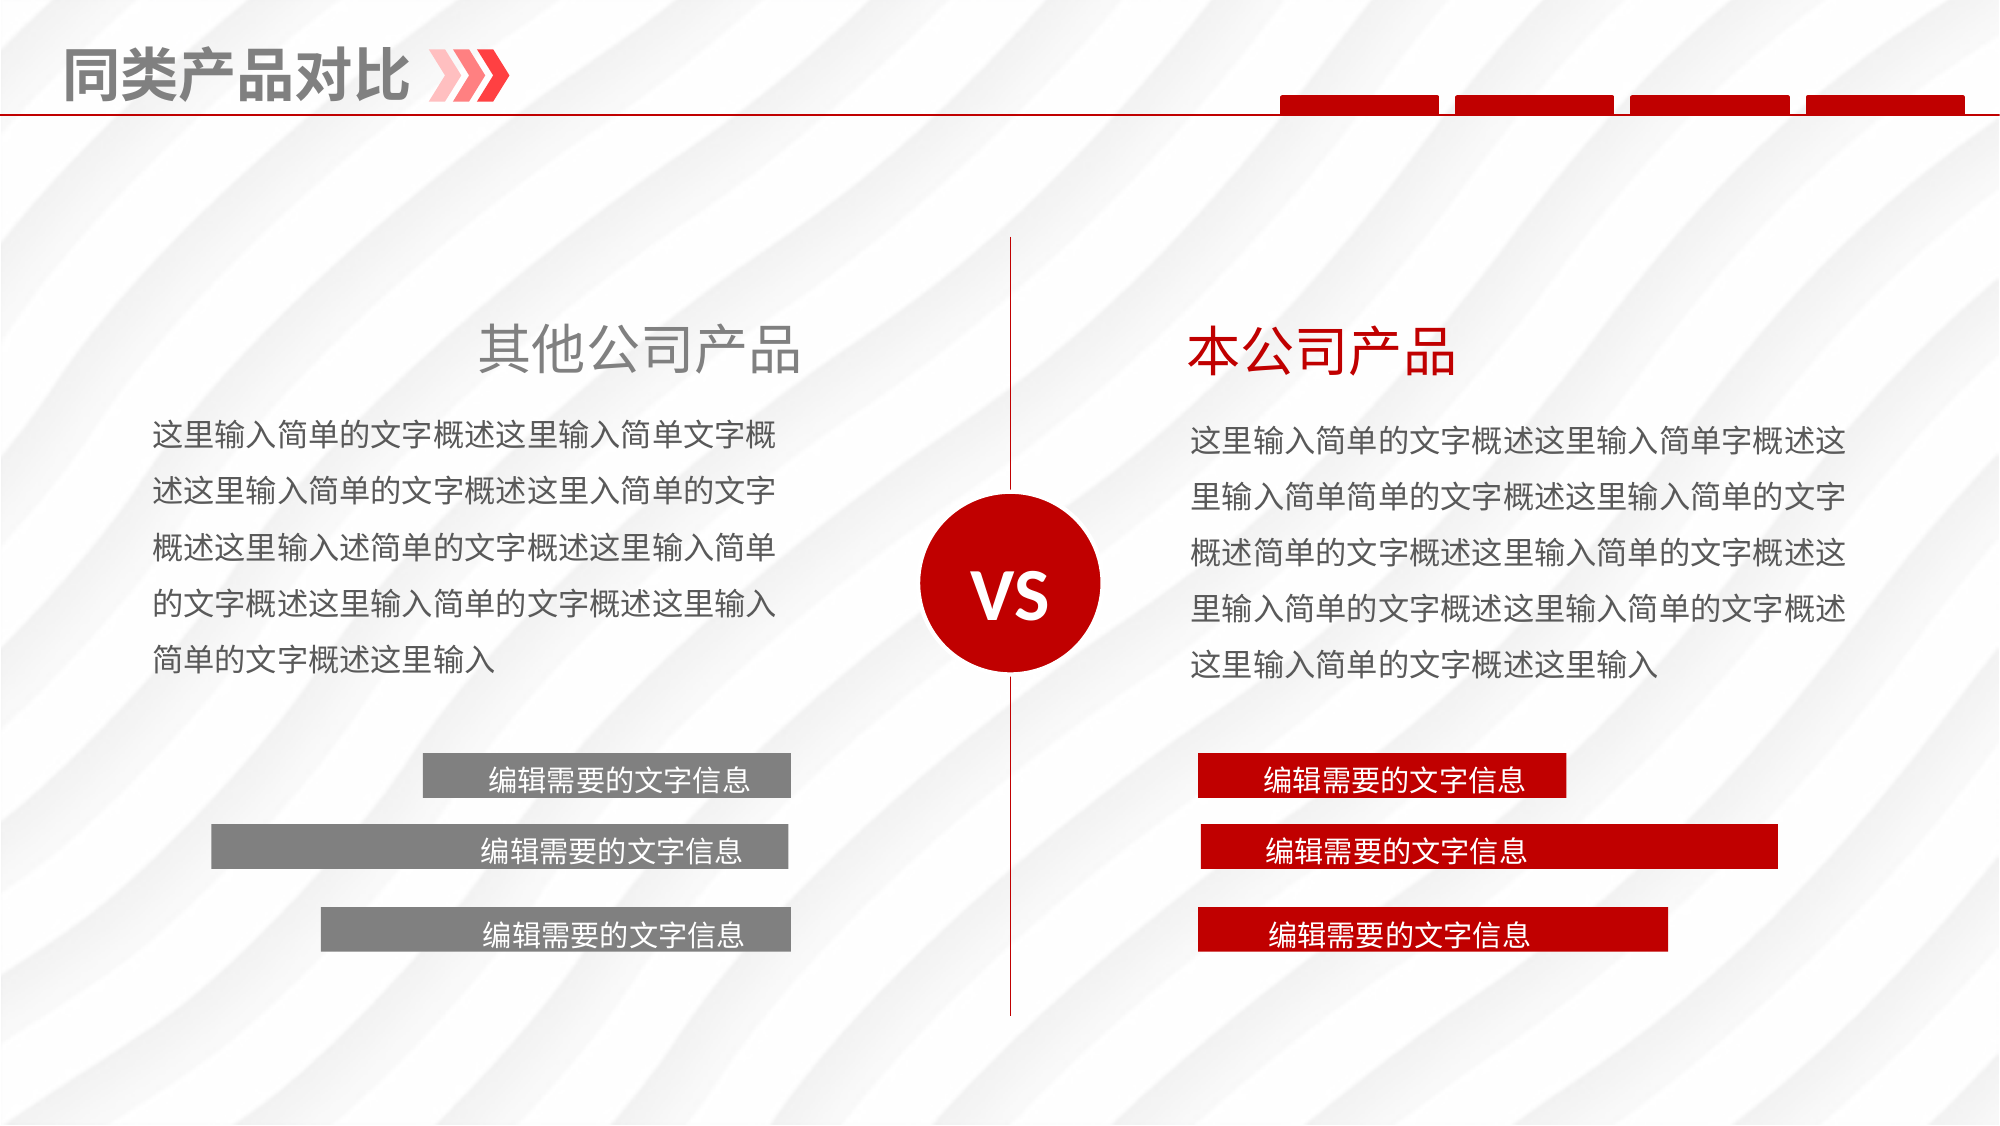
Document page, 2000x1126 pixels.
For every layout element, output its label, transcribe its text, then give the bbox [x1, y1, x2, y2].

picture [1, 116, 1999, 1125]
text_box [1630, 95, 1790, 114]
text_box [1015, 489, 1105, 677]
text_box 这里输入简单的文字概述这里输入简单文字概 述这里输入简单的文字概述这里入简单的文字 概述这里输入述简单的文字概述这里输入简单 的文字概述这里输入简单的文字概述这里输入 简单的文字概述这里输入 [133, 387, 838, 688]
text_box [421, 751, 793, 800]
text_box 编辑需要的文字信息 [1244, 753, 1547, 808]
text_box VS [951, 535, 1005, 645]
text_box [1199, 822, 1780, 871]
text_box [209, 822, 790, 871]
picture [1, 0, 1999, 114]
text_box 编辑需要的文字信息 [1248, 908, 1551, 963]
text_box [428, 48, 510, 102]
text_box 编辑需要的文字信息 [461, 824, 764, 879]
text_box 编辑需要的文字信息 [1246, 824, 1549, 879]
text_box VS [1015, 535, 1070, 645]
text_box [1196, 751, 1568, 800]
text_box [1806, 95, 1965, 114]
text_box 编辑需要的文字信息 [463, 908, 766, 963]
text_box [319, 905, 793, 954]
text_box 编辑需要的文字信息 [469, 753, 772, 808]
text_box 本公司产品 [1166, 307, 1700, 392]
text_box [1196, 905, 1670, 954]
text_box [1280, 95, 1439, 114]
text_box 其他公司产品 [289, 305, 823, 390]
text_box [916, 489, 1005, 677]
text_box 同类产品对比 [47, 31, 427, 114]
text_box [1455, 95, 1614, 114]
text_box 这里输入简单的文字概述这里输入简单字概述这里输入简单简单的文字概述这里输入简单的文字概述简单的文字概述这里输入简单的文字概述这里输入简单的文字概述这里输入简单的文字概述这里输入简单的文字概述这里输入 [1171, 392, 1888, 693]
